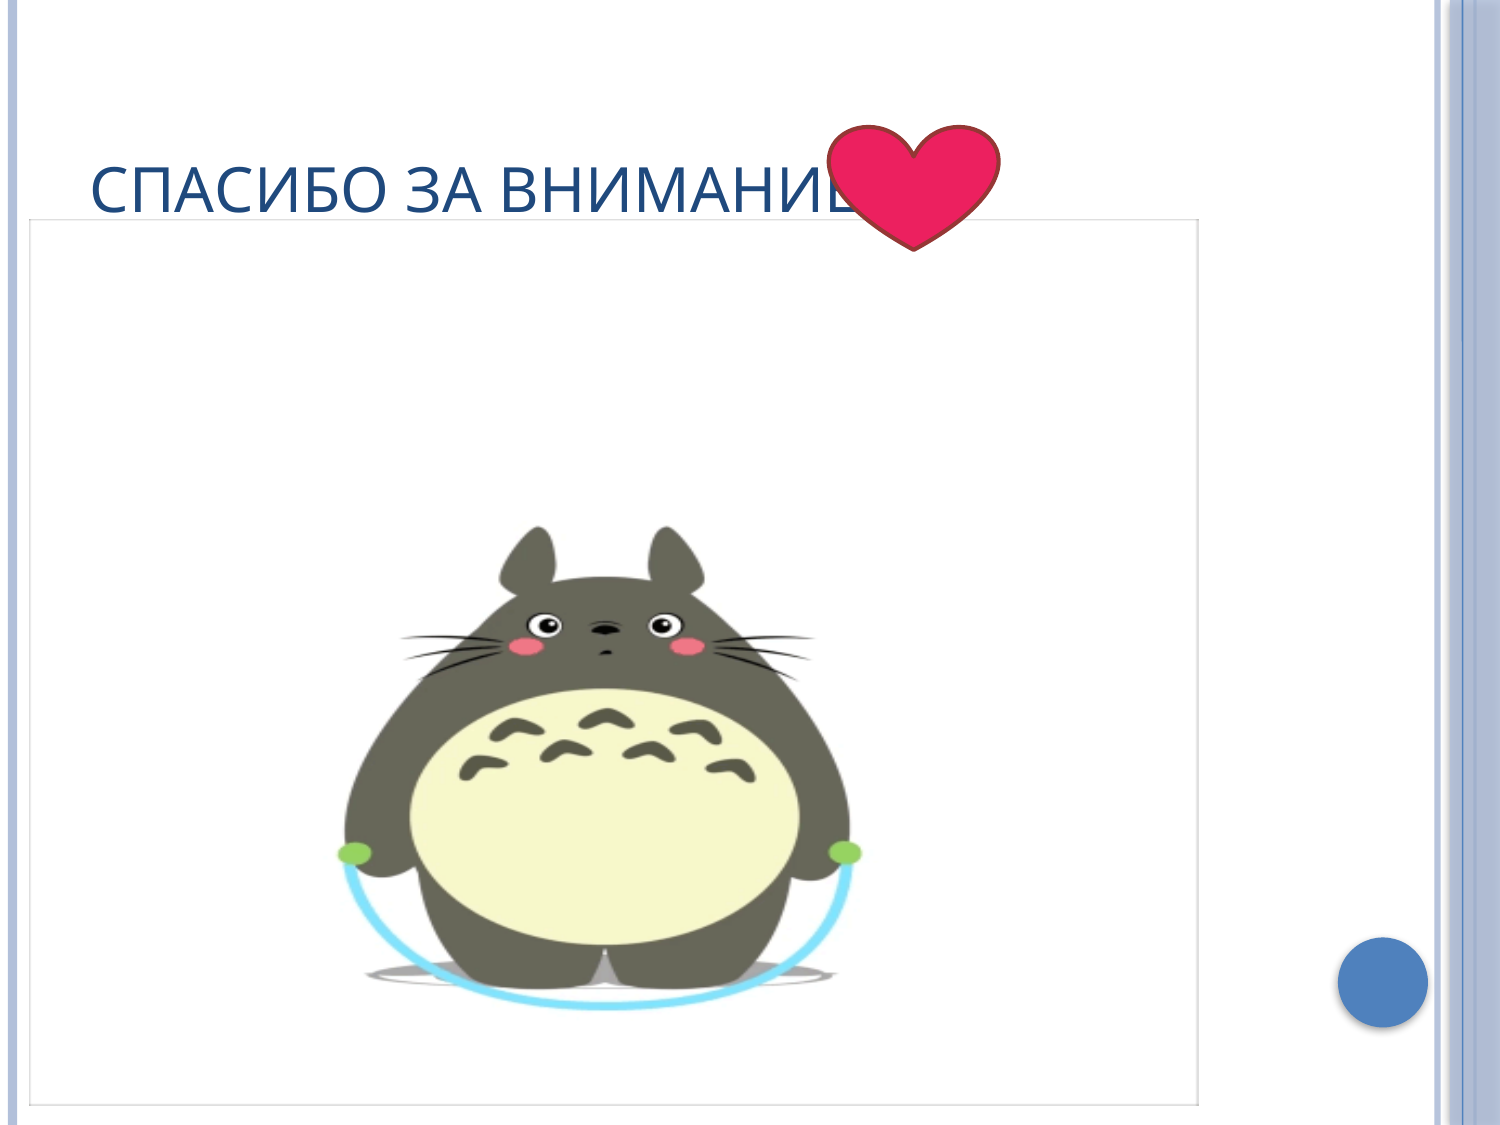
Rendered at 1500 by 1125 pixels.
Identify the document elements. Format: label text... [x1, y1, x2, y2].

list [28, 219, 1200, 1107]
title Спасибо за внимание! [75, 45, 1300, 233]
text_box [826, 124, 1001, 216]
